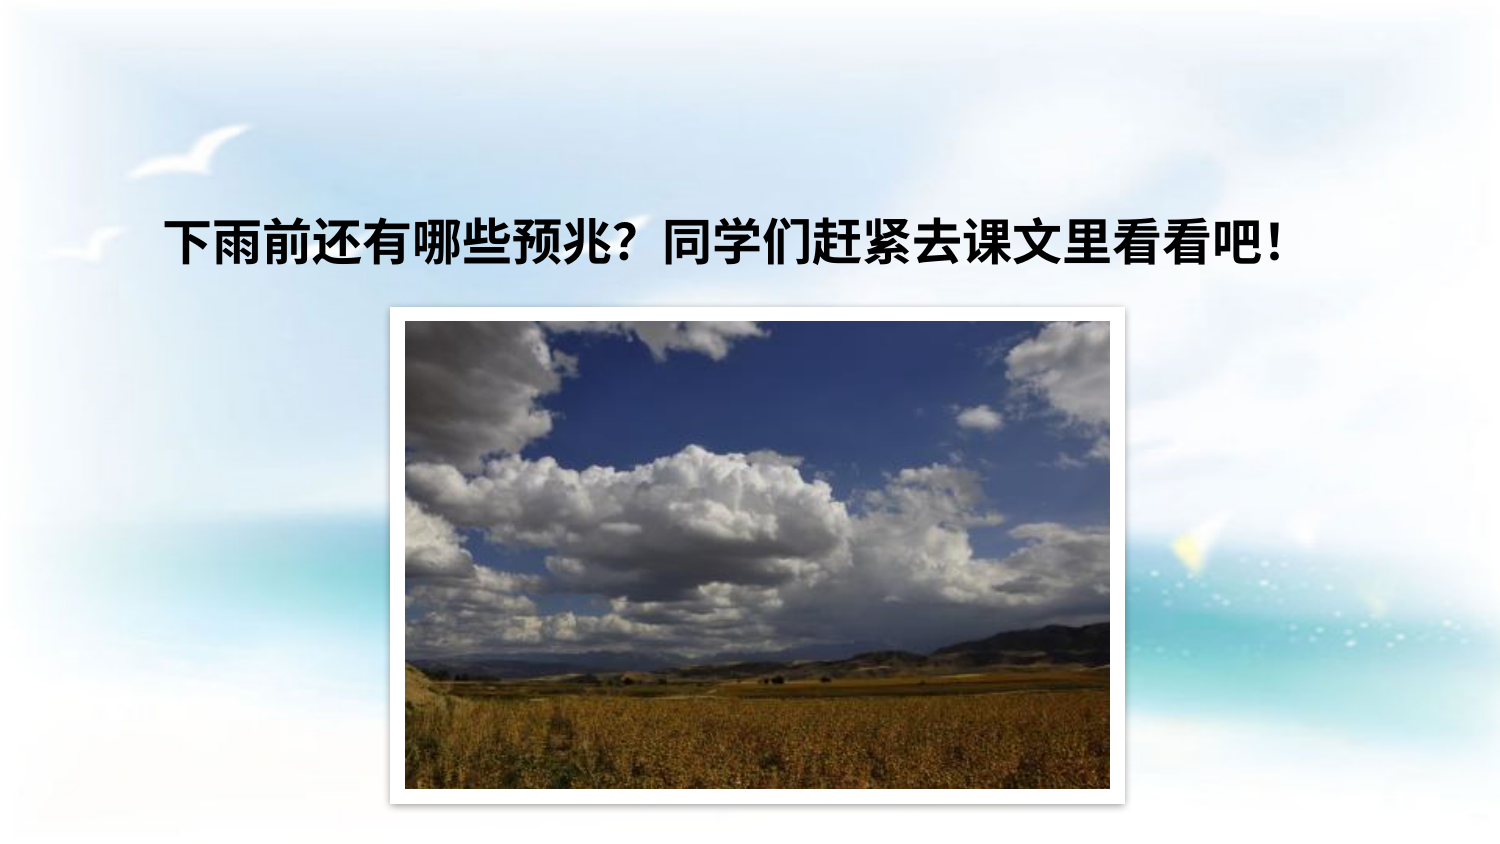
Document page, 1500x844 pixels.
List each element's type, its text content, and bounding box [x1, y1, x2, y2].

text_box 下雨前还有哪些预兆？同学们赶紧去课文里看看吧！ [147, 185, 1400, 278]
picture [0, 0, 1500, 844]
